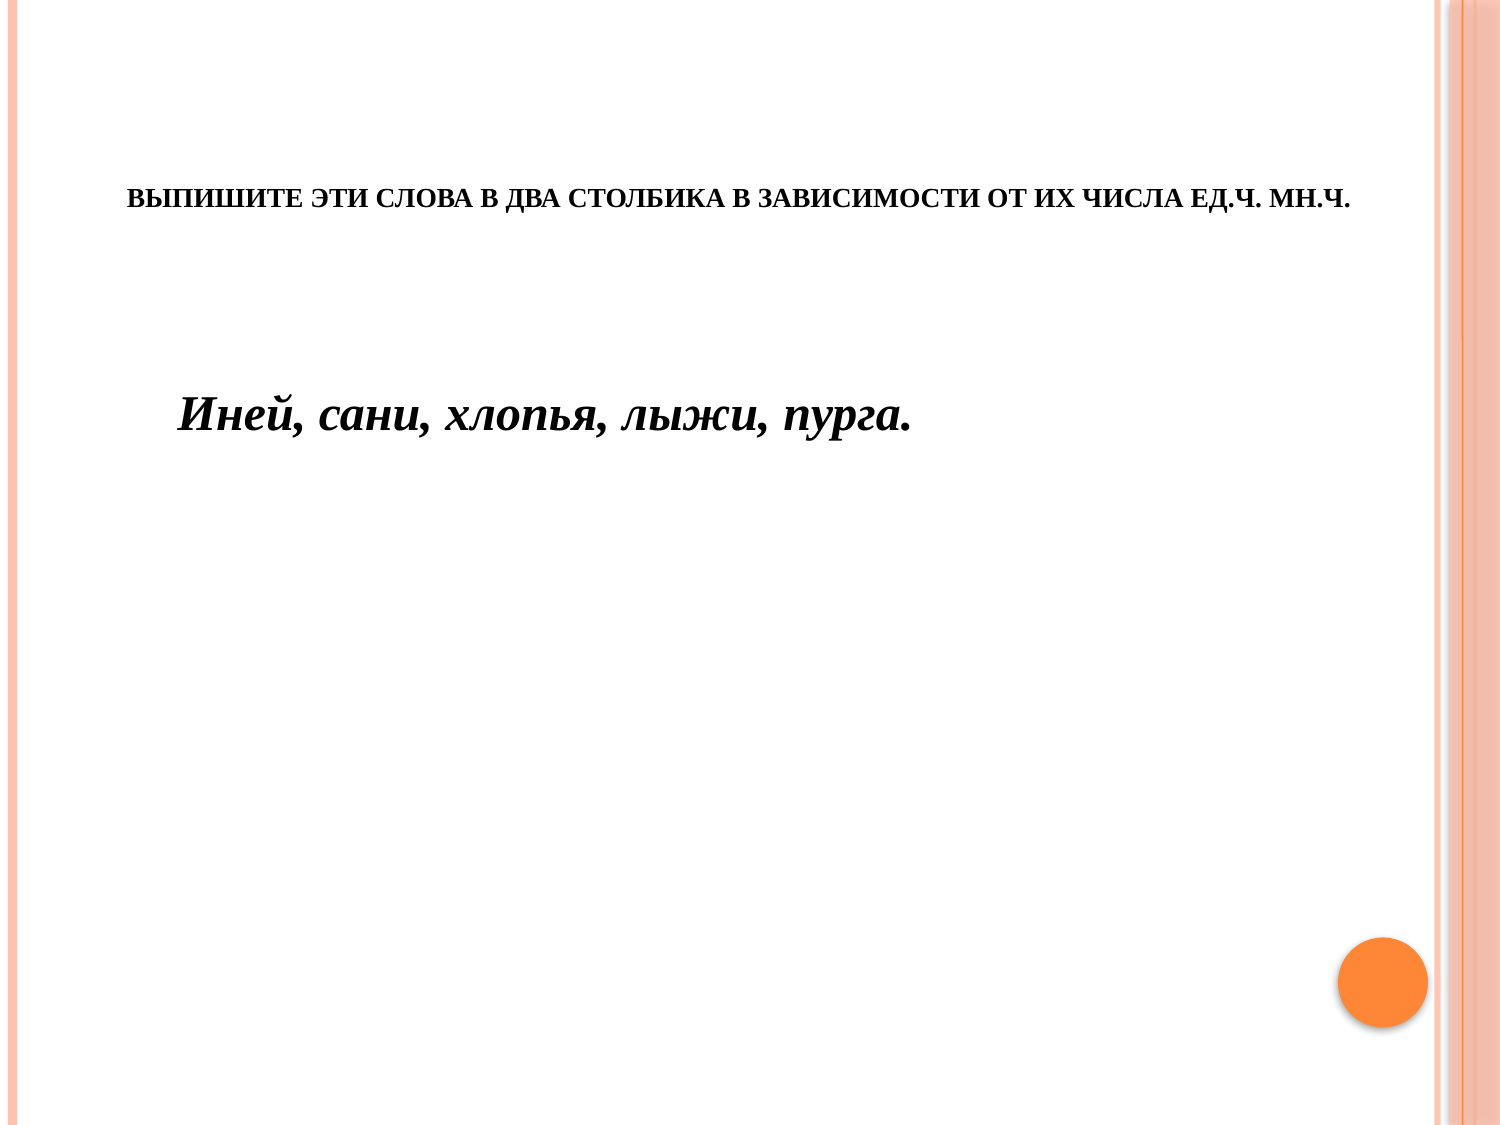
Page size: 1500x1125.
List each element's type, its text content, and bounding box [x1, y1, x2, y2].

list Иней, сани, хлопья, лыжи, пурга. [75, 373, 1425, 1005]
title Выпишите эти слова в два столбика в зависимости от их числа ед.ч. мн.ч. [112, 66, 1412, 254]
